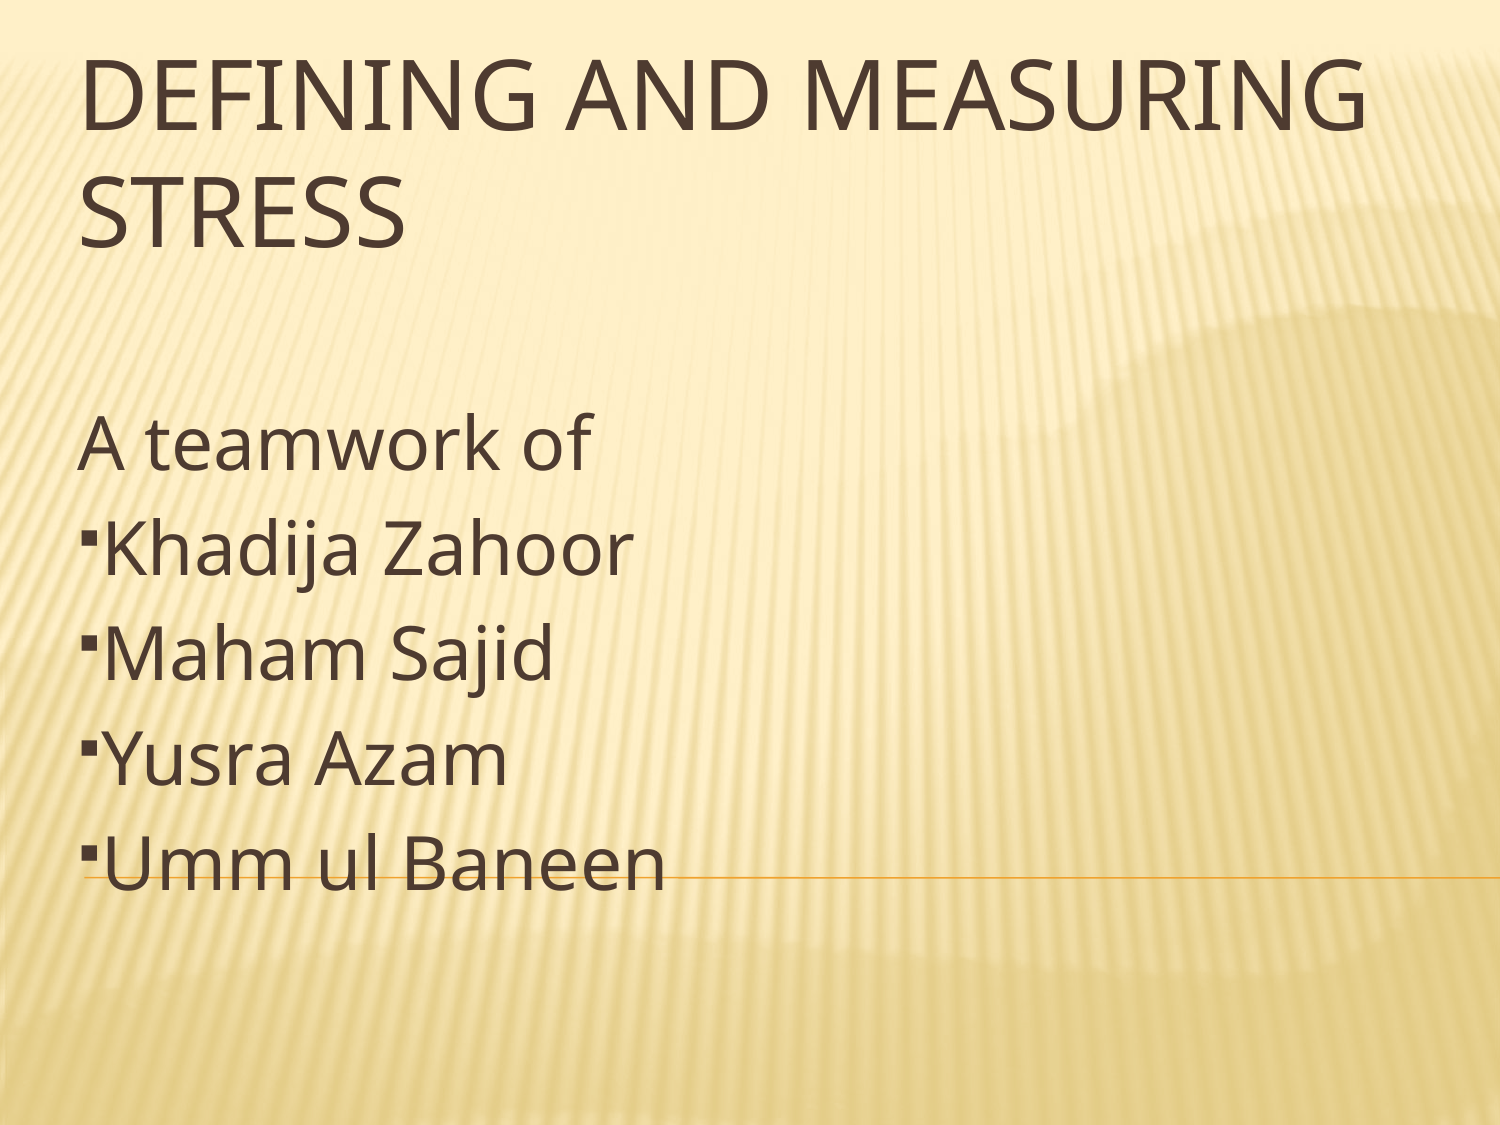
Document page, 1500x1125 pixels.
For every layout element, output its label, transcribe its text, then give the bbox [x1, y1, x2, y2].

title Defining and Measuring Stress [62, 24, 1425, 275]
subtitle A teamwork of Khadija Zahoor Maham Sajid Yusra Azam Umm ul Baneen [62, 299, 1400, 913]
